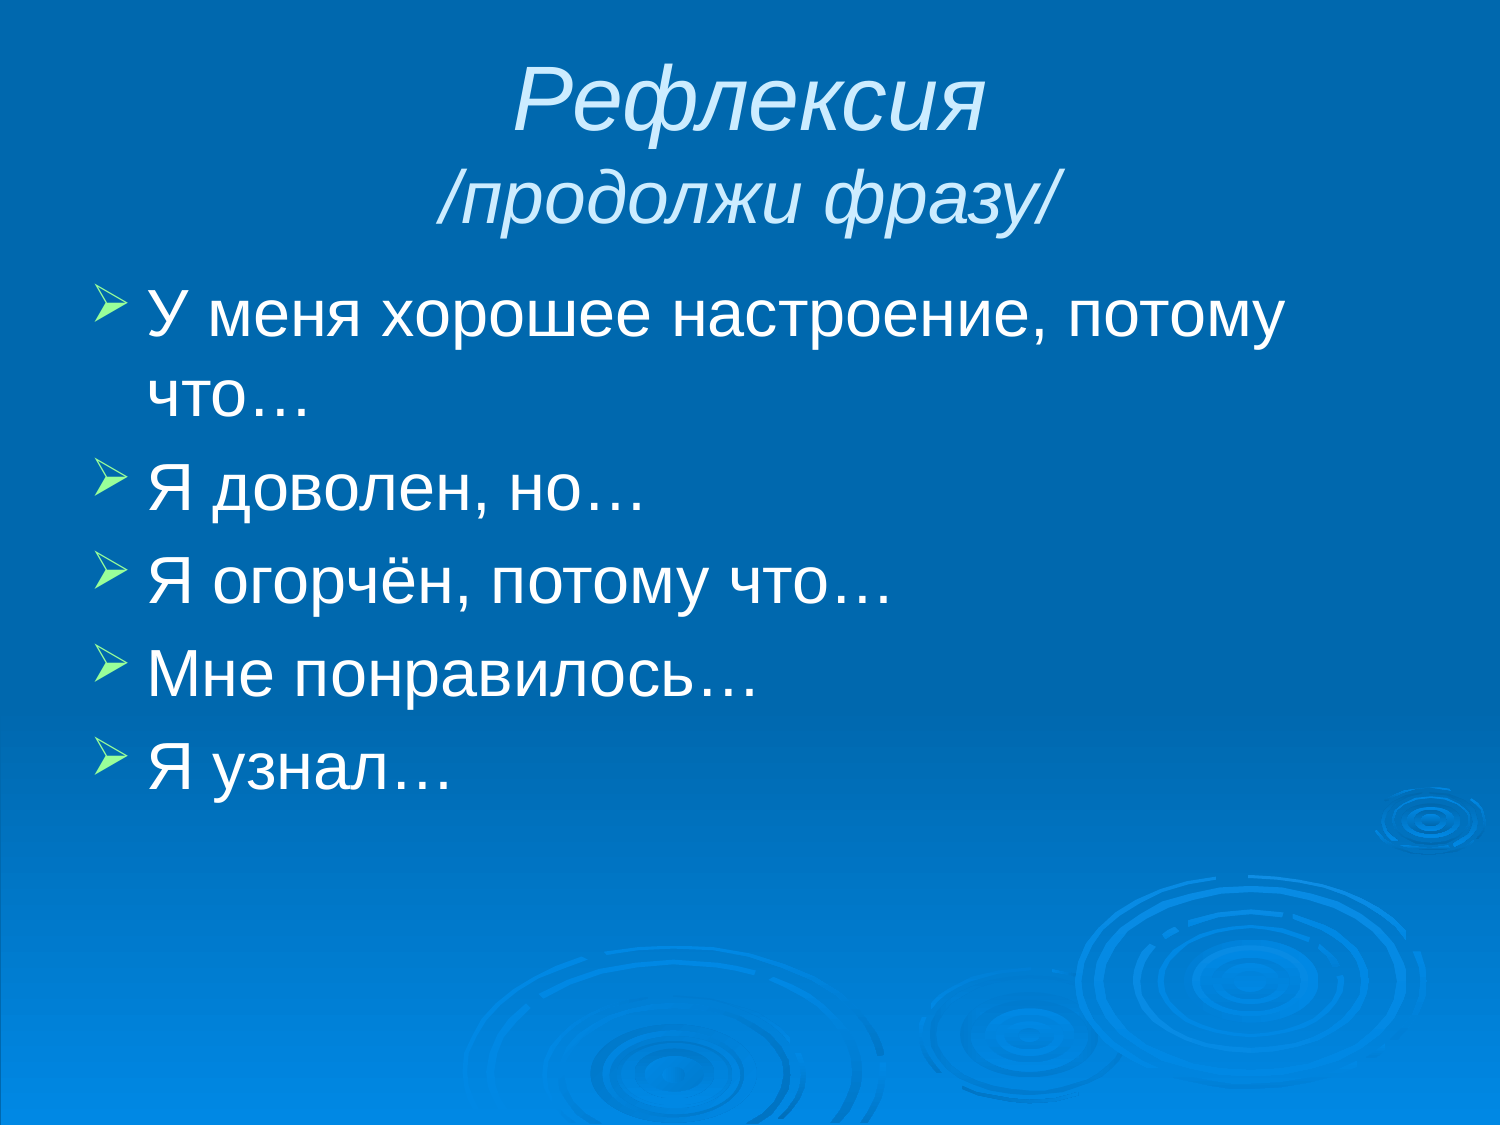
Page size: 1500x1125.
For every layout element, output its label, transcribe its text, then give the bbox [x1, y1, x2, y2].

title Рефлексия /продолжи фразу/ [75, 45, 1425, 233]
list У меня хорошее настроение, потому что… Я доволен, но… Я огорчён, потому что… Мне понравилось… Я узнал… [75, 262, 1425, 1005]
